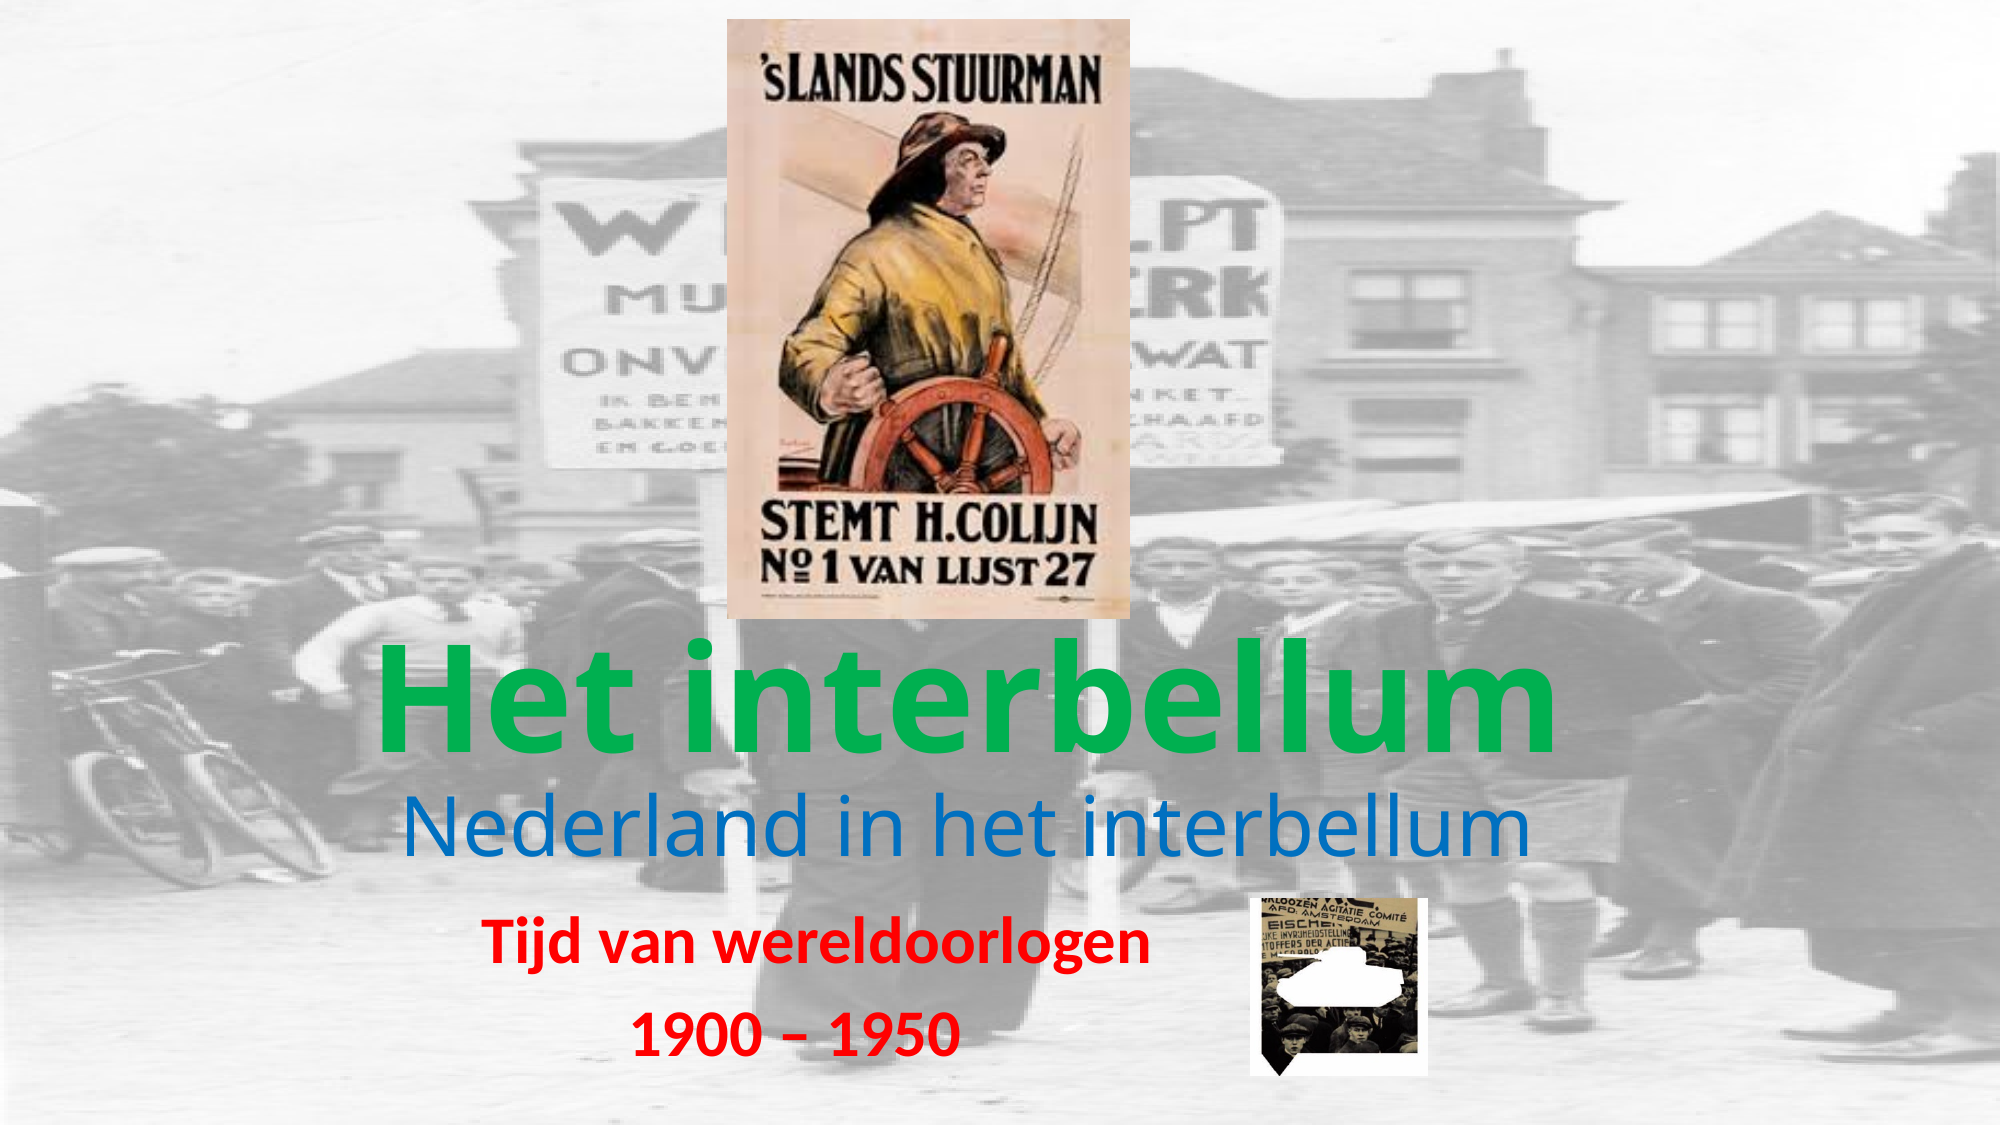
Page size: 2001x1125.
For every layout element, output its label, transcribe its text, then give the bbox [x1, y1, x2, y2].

subtitle Tijd van wereldoorlogen 1900 – 1950 [354, 898, 1280, 1099]
title Het interbellum Nederland in het interbellum [217, 598, 1718, 882]
picture [727, 19, 1130, 619]
picture [1250, 898, 1428, 1076]
